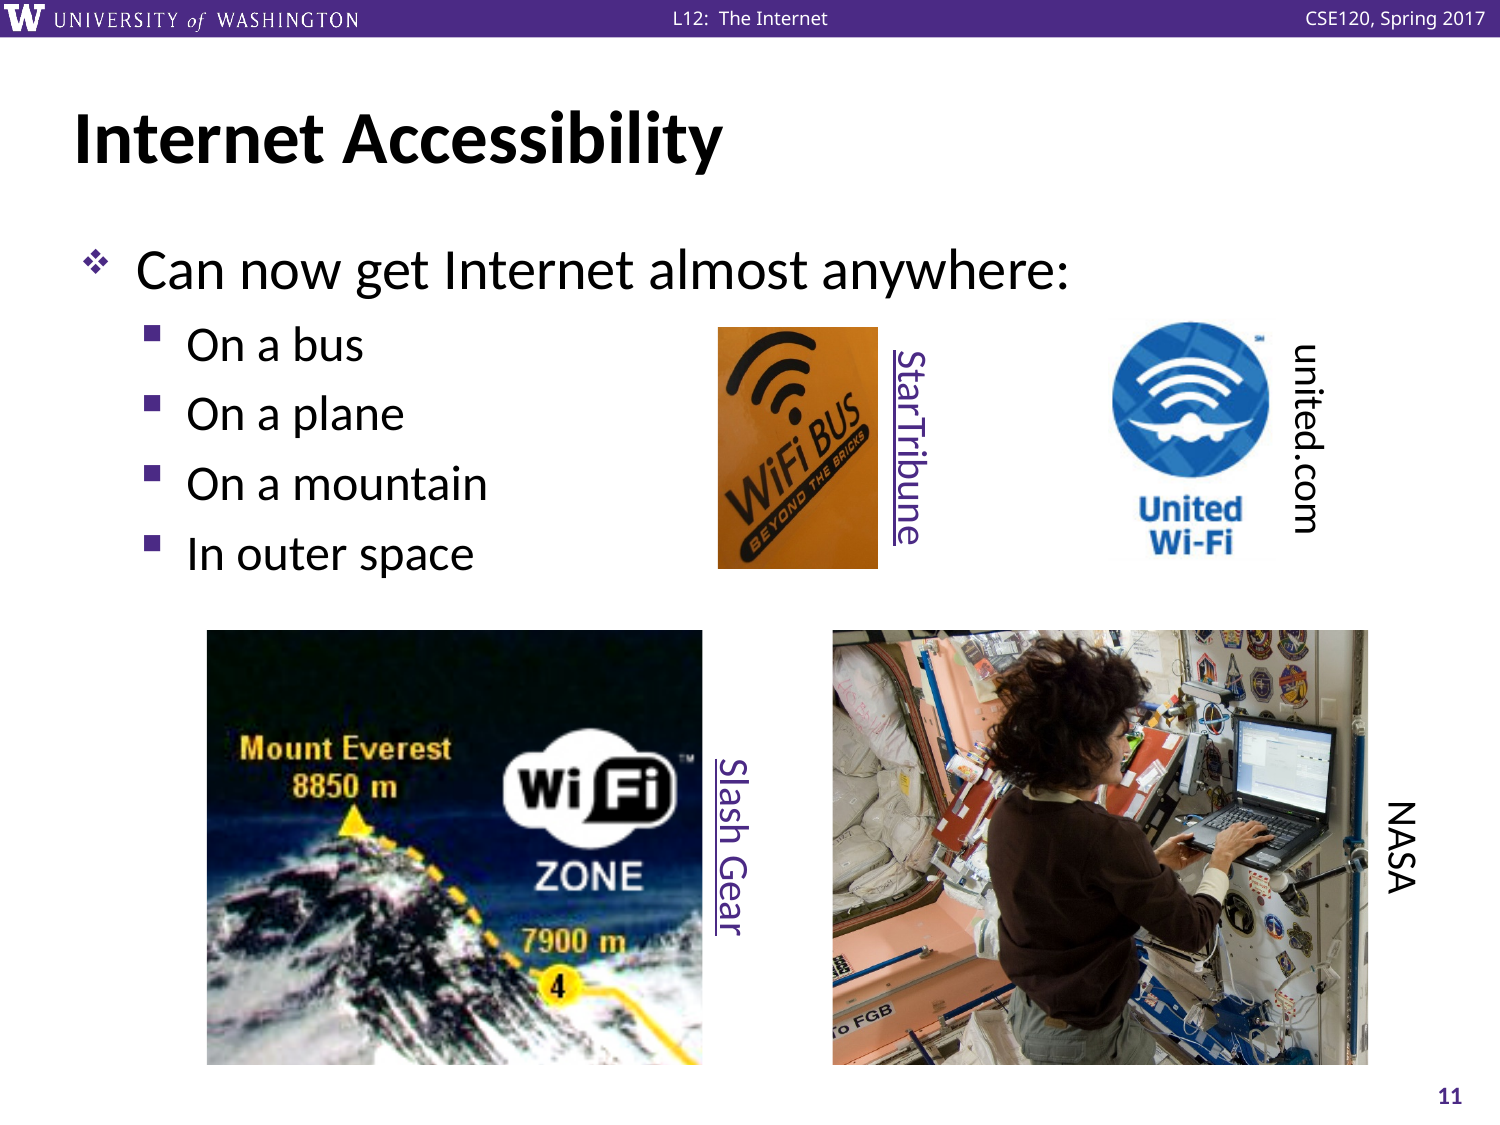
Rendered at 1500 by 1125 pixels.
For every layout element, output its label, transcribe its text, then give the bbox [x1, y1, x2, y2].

list Can now get Internet almost anywhere: On a bus On a plane On a mountain In outer space [64, 223, 1438, 1040]
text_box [1108, 318, 1345, 561]
title Internet Accessibility [58, 71, 1438, 197]
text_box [832, 629, 1438, 1066]
slide_number 11 [1400, 1065, 1500, 1125]
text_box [206, 629, 770, 1066]
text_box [717, 326, 948, 569]
picture [4, 4, 358, 32]
